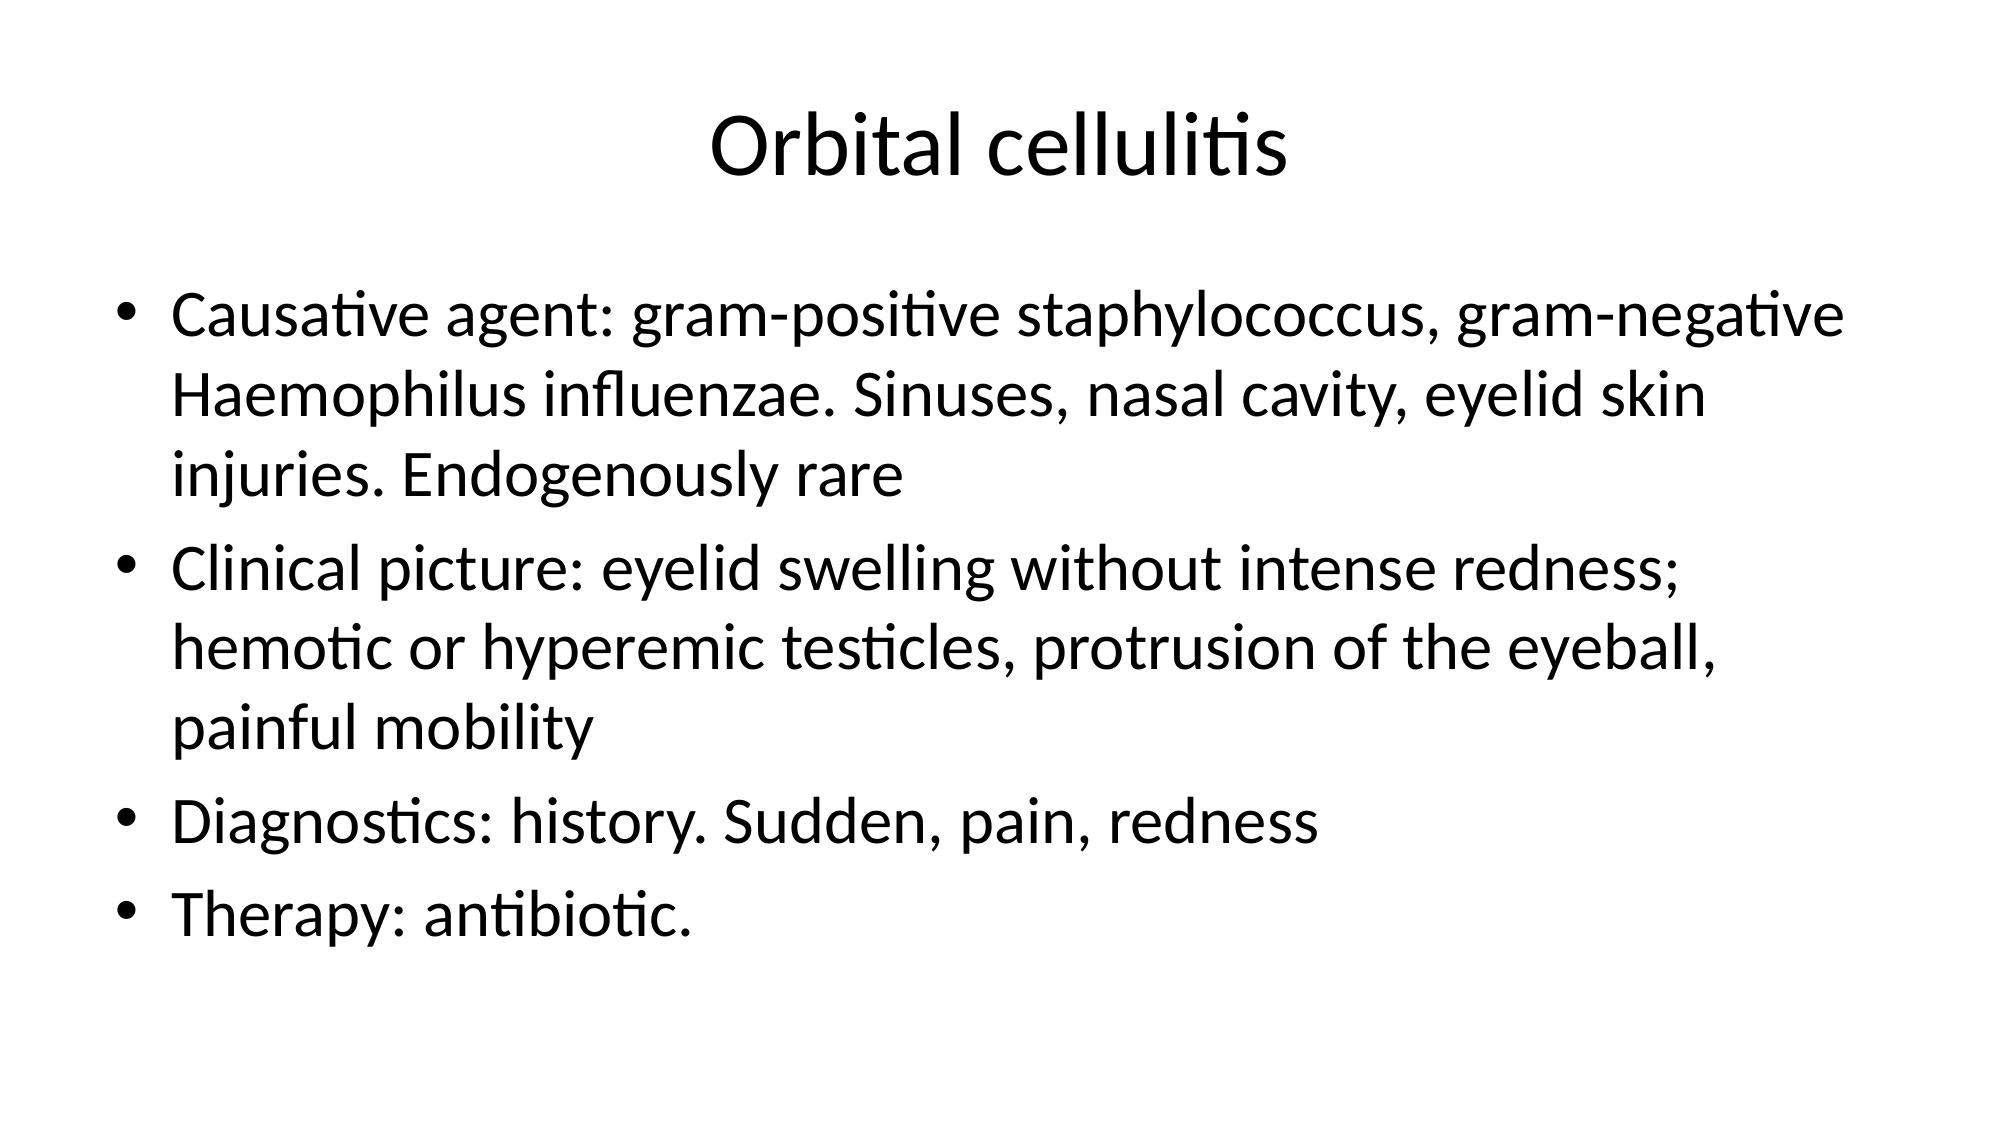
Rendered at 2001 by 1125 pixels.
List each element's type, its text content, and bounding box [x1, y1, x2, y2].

title Orbital cellulitis [99, 45, 1900, 233]
list Causative agent: gram-positive staphylococcus, gram-negative Haemophilus influenzae. Sinuses, nasal cavity, eyelid skin injuries. Endogenously rare Clinical picture: eyelid swelling without intense redness; hemotic or hyperemic testicles, protrusion of the eyeball, painful mobility Diagnostics: history. Sudden, pain, redness Therapy: antibiotic. [99, 262, 1900, 1005]
